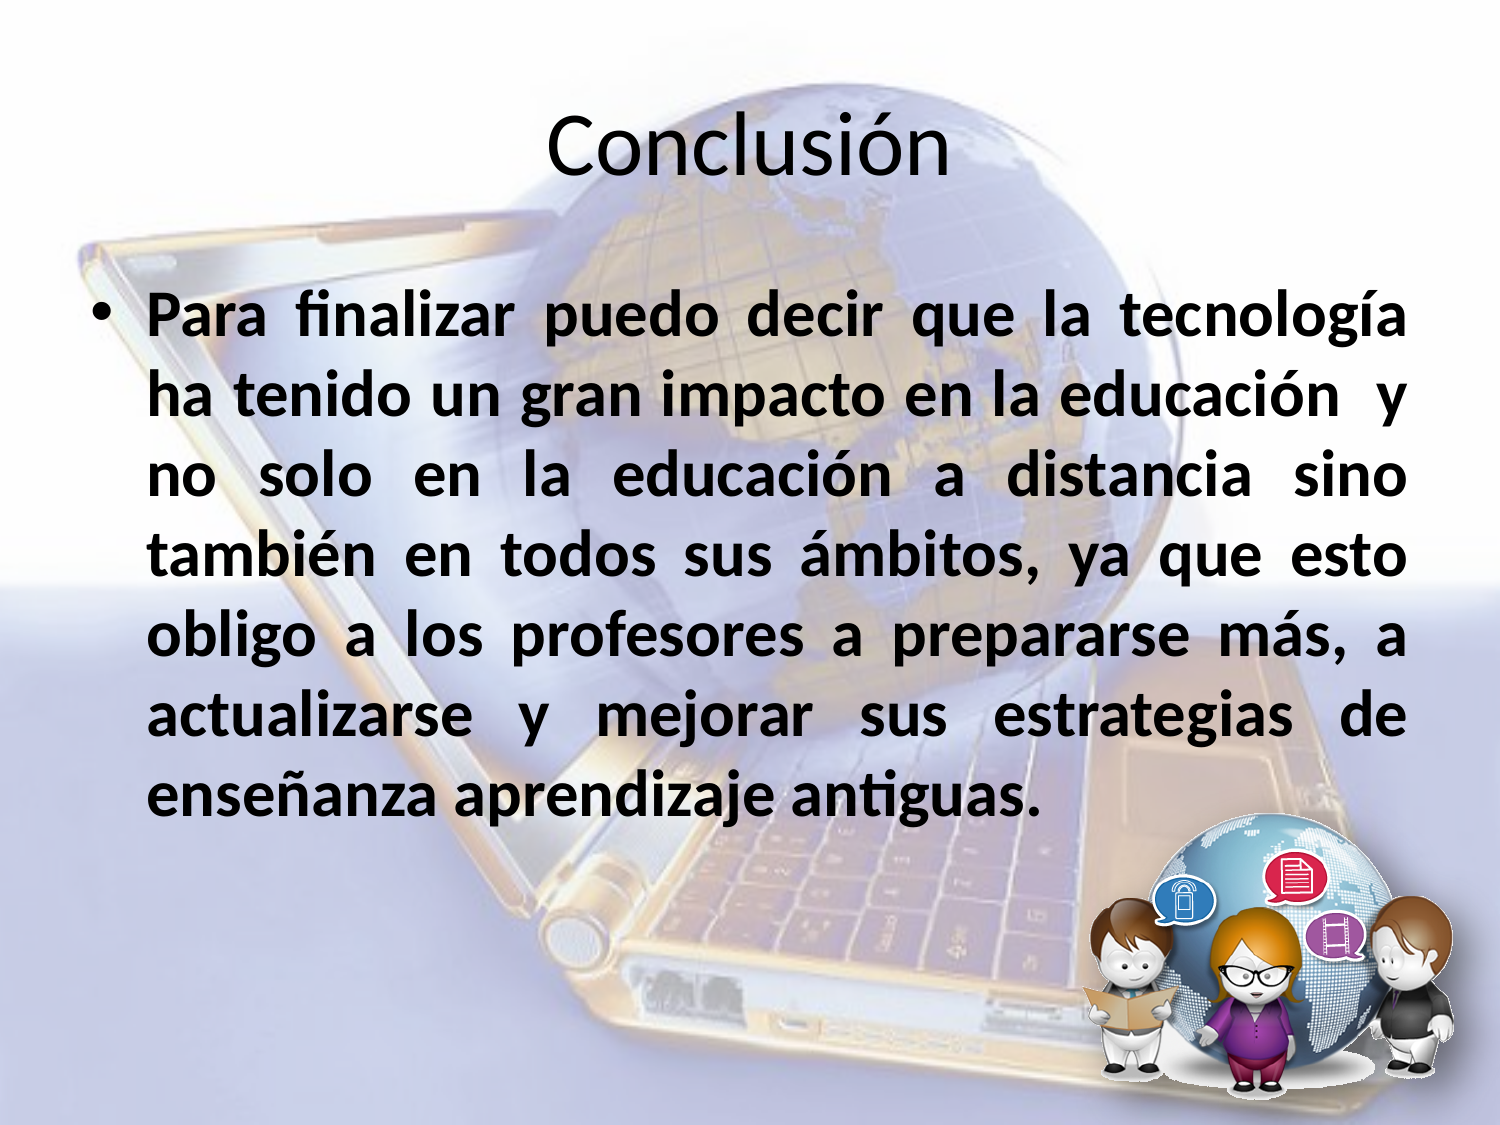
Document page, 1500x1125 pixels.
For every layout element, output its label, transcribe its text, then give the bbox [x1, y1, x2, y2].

list Para finalizar puedo decir que la tecnología ha tenido un gran impacto en la educación y no solo en la educación a distancia sino también en todos sus ámbitos, ya que esto obligo a los profesores a prepararse más, a actualizarse y mejorar sus estrategias de enseñanza aprendizaje antiguas. [75, 262, 1425, 1005]
title Conclusión [75, 45, 1425, 233]
picture [1080, 810, 1463, 1101]
